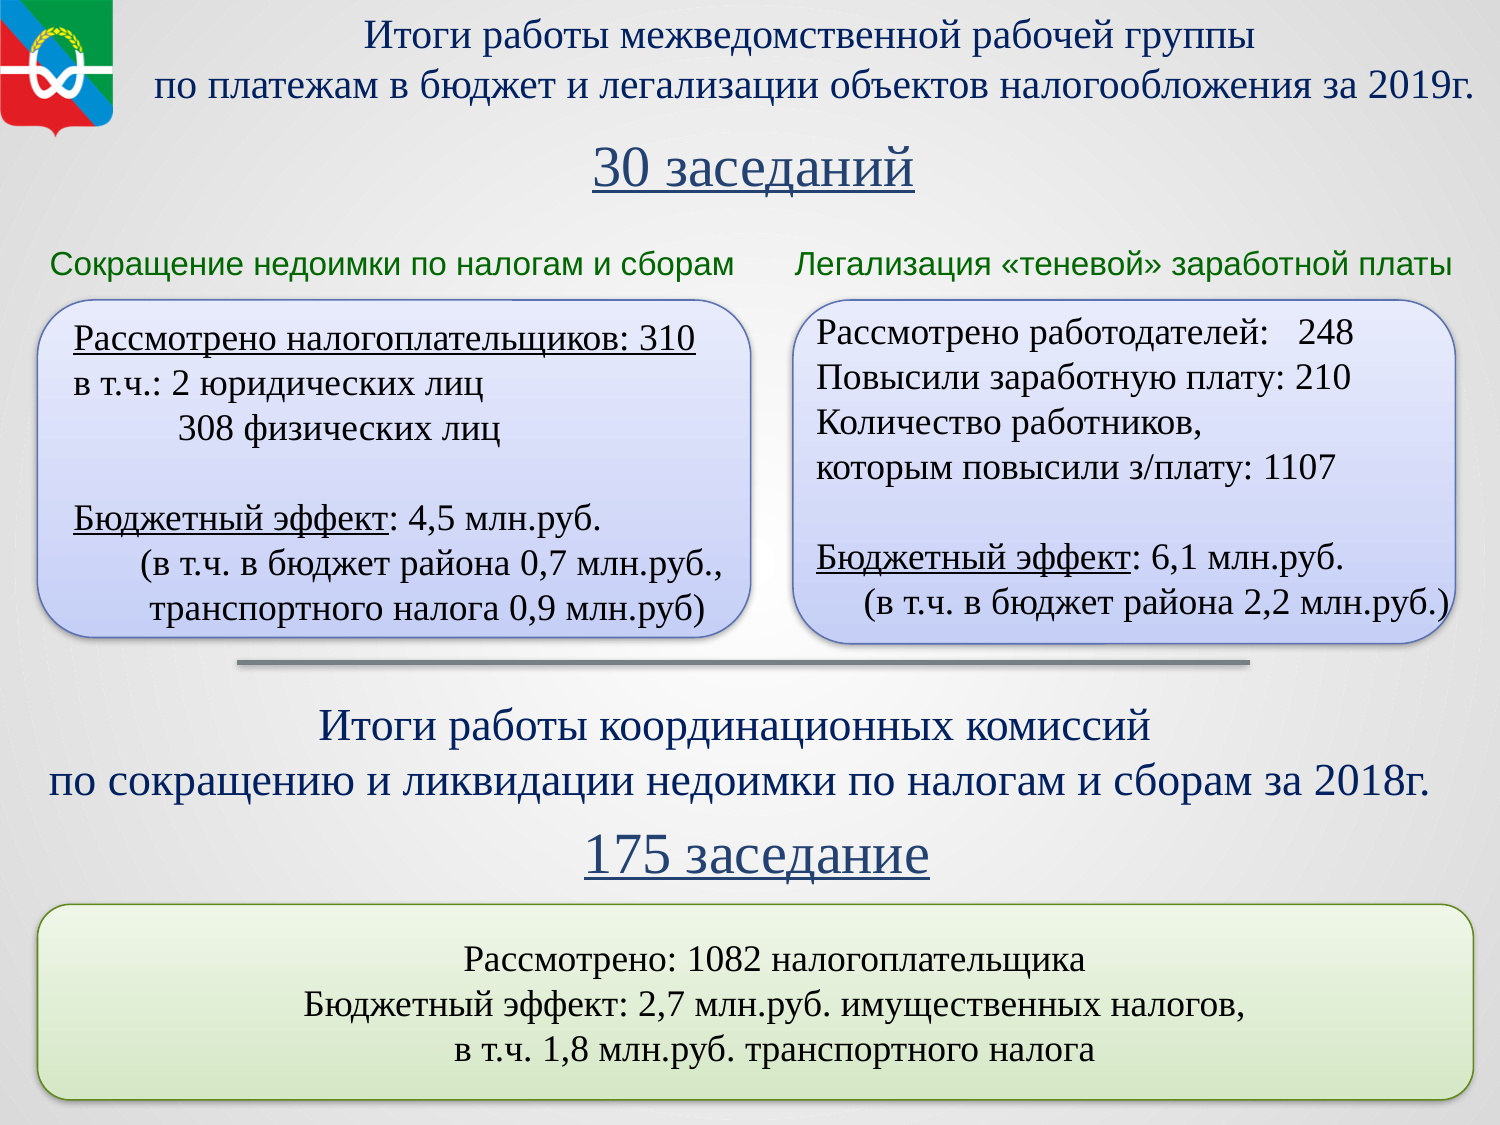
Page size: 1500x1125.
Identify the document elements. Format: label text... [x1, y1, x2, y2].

text_box Легализация «теневой» заработной платы [779, 234, 1469, 290]
text_box [36, 311, 58, 626]
text_box 175 заседание [569, 808, 946, 893]
text_box [792, 326, 801, 618]
text_box Сокращение недоимки по налогам и сборам [34, 234, 751, 290]
text_box [36, 903, 1475, 1101]
text_box [811, 630, 1437, 645]
text_box [68, 299, 720, 305]
text_box Рассмотрено работодателей: 248 Повысили заработную плату: 210 Количество работников, которым повысили з/плату: 1107 Бюджетный эффект: 6,1 млн.руб. (в т.ч. в бюджет района 2,2 млн.руб.) [801, 299, 1465, 630]
text_box Рассмотрено налогоплательщиков: 310 в т.ч.: 2 юридических лиц 308 физических лиц Бюджетный эффект: 4,5 млн.руб. (в т.ч. в бюджет района 0,7 млн.руб., транспортного налога 0,9 млн.руб) [58, 305, 739, 636]
text_box Итоги работы межведомственной рабочей группы по платежам в бюджет и легализации объектов налогообложения за 2019г. [135, 0, 1494, 115]
text_box 30 заседаний [577, 120, 930, 206]
text_box Рассмотрено: 1082 налогоплательщика Бюджетный эффект: 2,7 млн.руб. имущественных налогов, в т.ч. 1,8 млн.руб. транспортного налога [288, 926, 1262, 1077]
picture [0, 0, 113, 138]
text_box Итоги работы координационных комиссий по сокращению и ликвидации недоимки по налогам и сборам за 2018г. [34, 687, 1448, 813]
text_box [739, 320, 752, 617]
